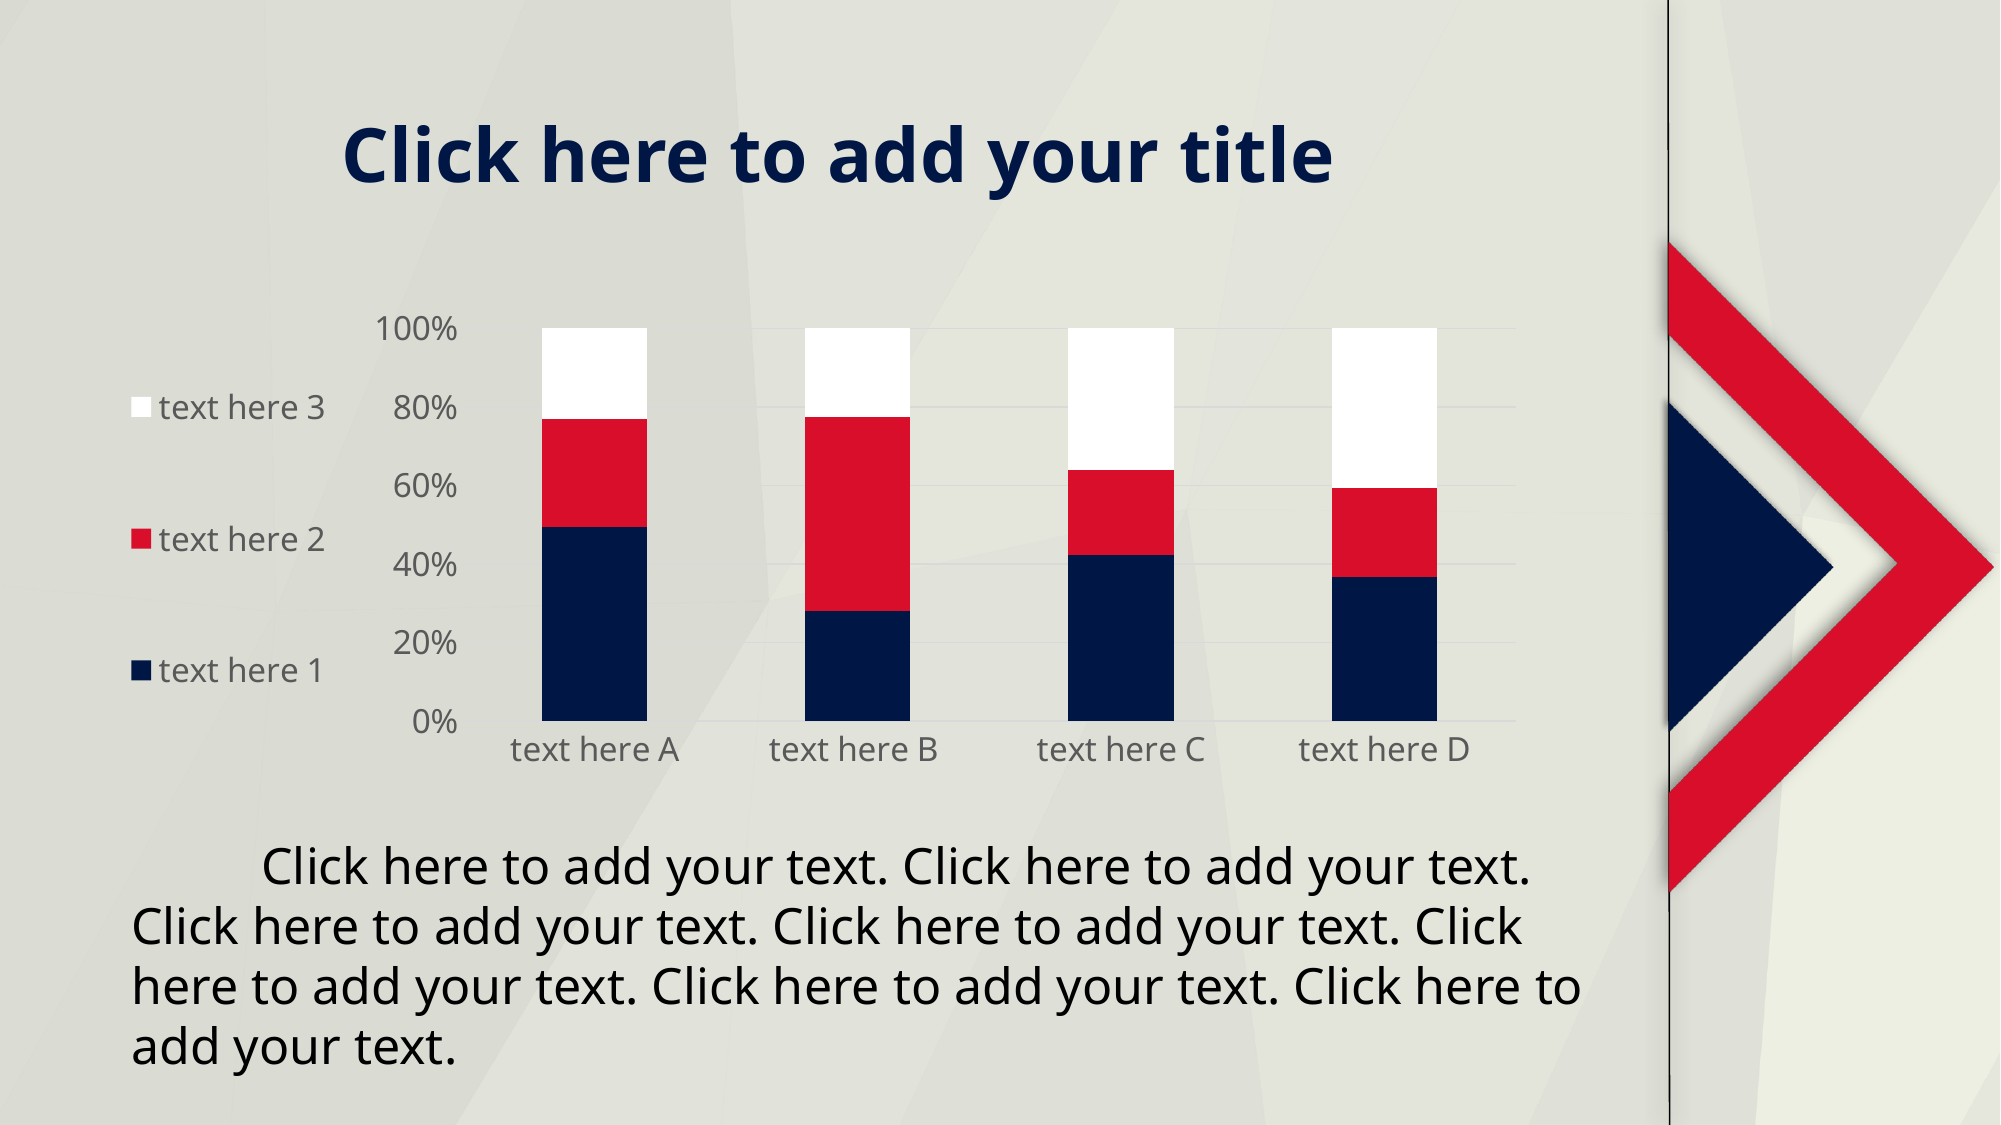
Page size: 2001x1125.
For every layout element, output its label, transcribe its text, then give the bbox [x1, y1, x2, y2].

chart [116, 296, 1545, 781]
text_box Click here to add your title [327, 99, 1351, 205]
picture [0, 0, 2001, 1125]
text_box Click here to add your text. Click here to add your text. Click here to add your text. Click here to add your text. Click here to add your text. Click here to add your text. Click here to add your text. [116, 826, 1622, 1082]
